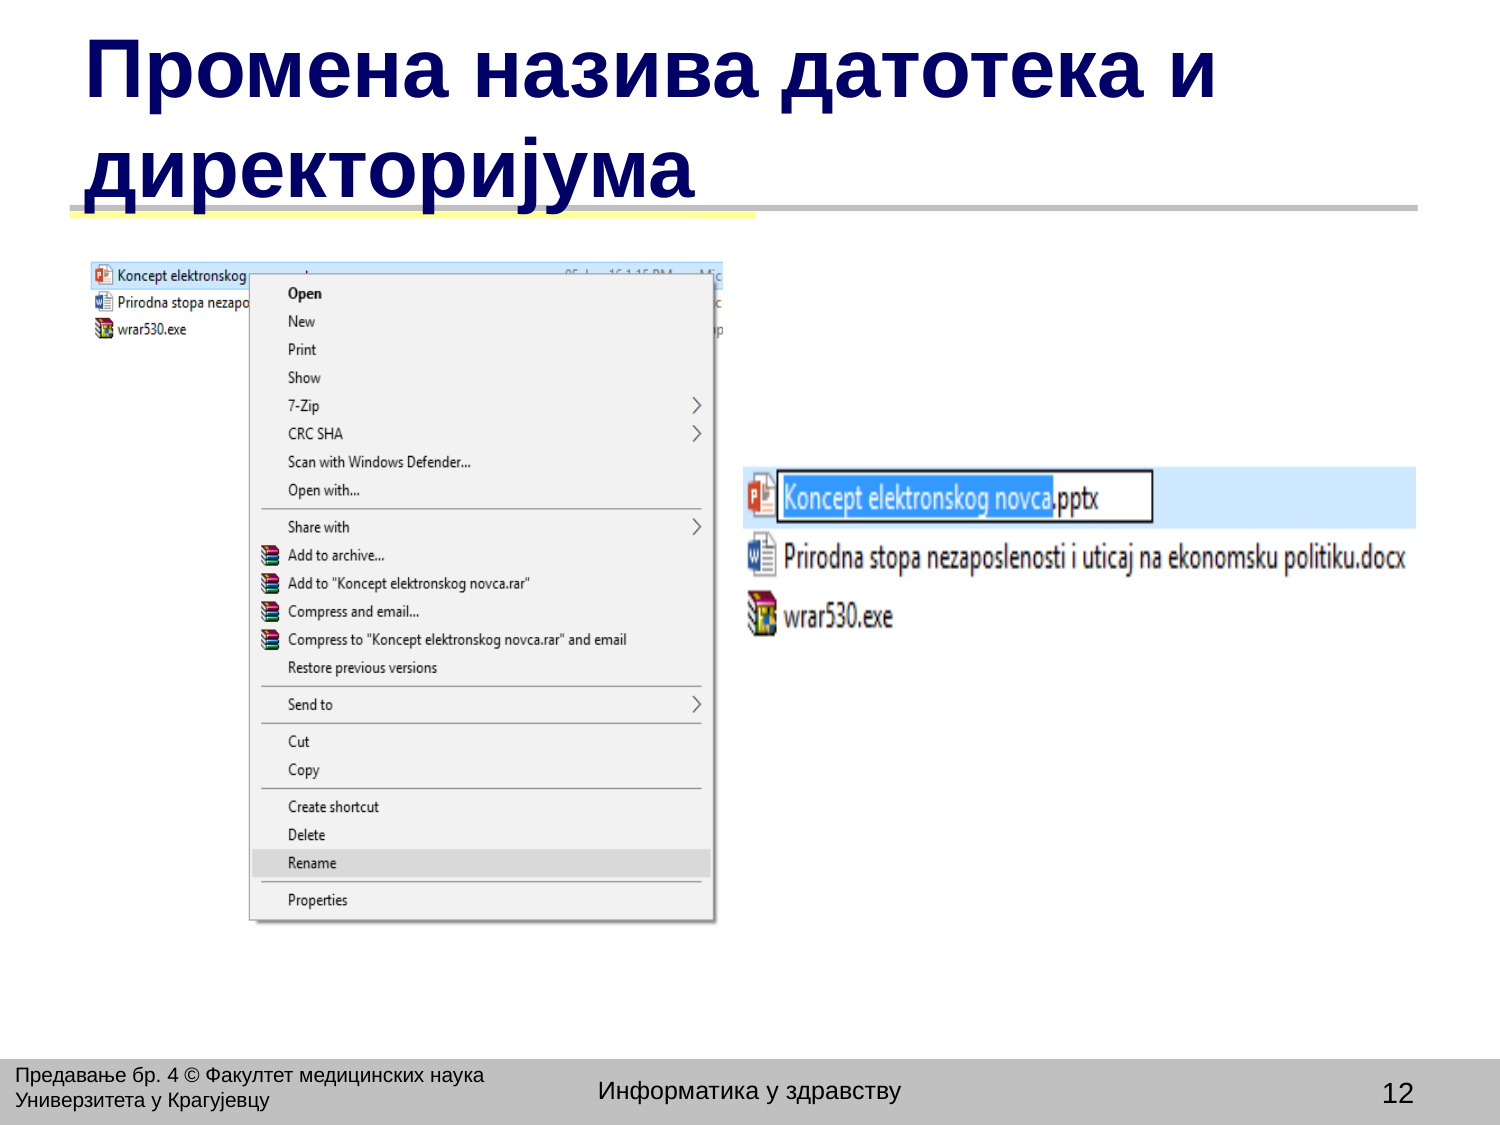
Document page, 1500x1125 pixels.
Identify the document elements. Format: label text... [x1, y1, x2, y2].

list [742, 462, 1416, 649]
slide_number 12 [1079, 1066, 1430, 1125]
picture [83, 257, 724, 931]
title Промена назива датотека и директоријума [69, 19, 1426, 208]
slide_number Предавање бр. 4 © Факултет медицинских наука Универзитета у Крагујевцу [0, 1053, 617, 1108]
footer Информатика у здравству [512, 1066, 988, 1125]
